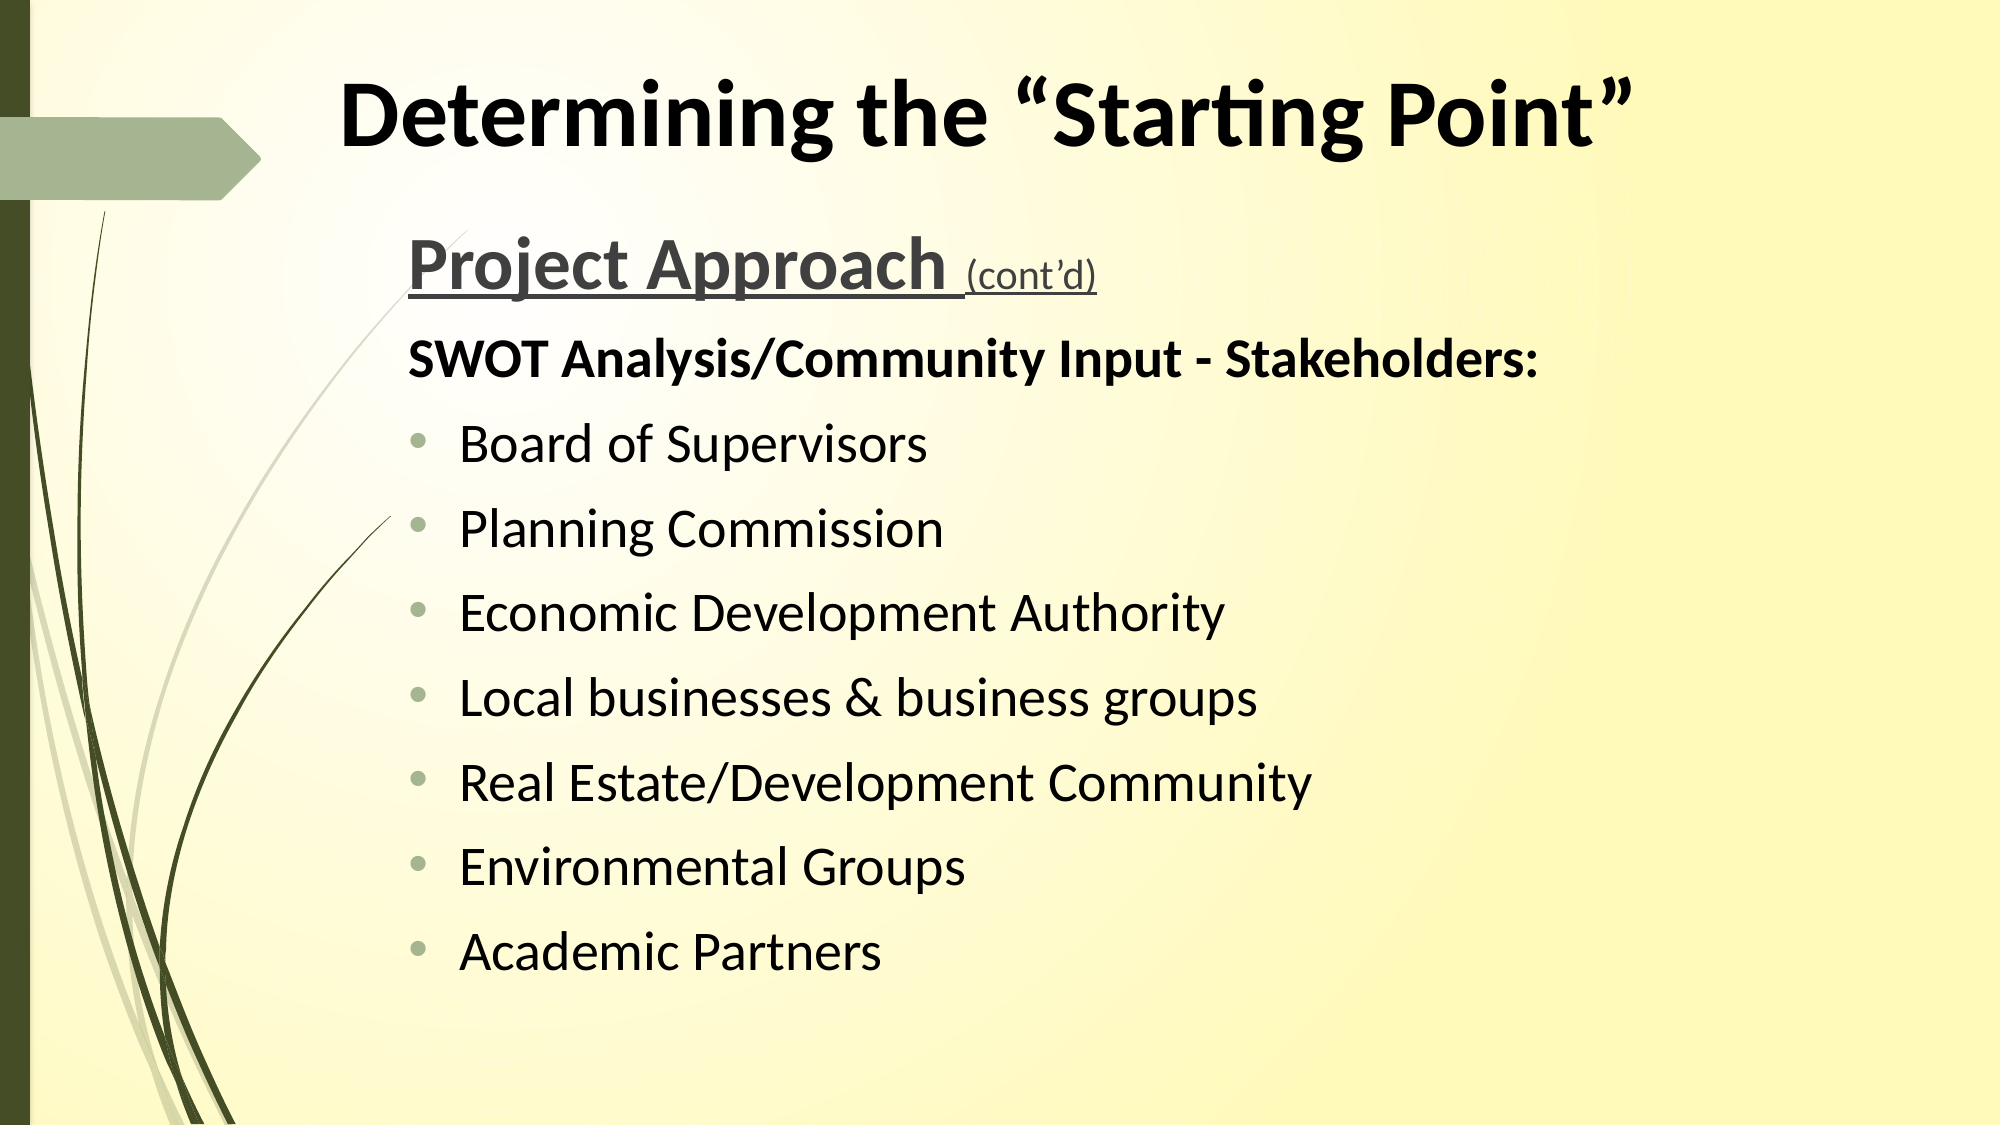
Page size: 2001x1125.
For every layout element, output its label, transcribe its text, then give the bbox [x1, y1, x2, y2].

list Project Approach (cont’d) SWOT Analysis/Community Input - Stakeholders: Board of Supervisors Planning Commission Economic Development Authority Local businesses & business groups Real Estate/Development Community Environmental Groups Academic Partners [393, 206, 1792, 991]
title Determining the “Starting Point” [324, 42, 1675, 231]
